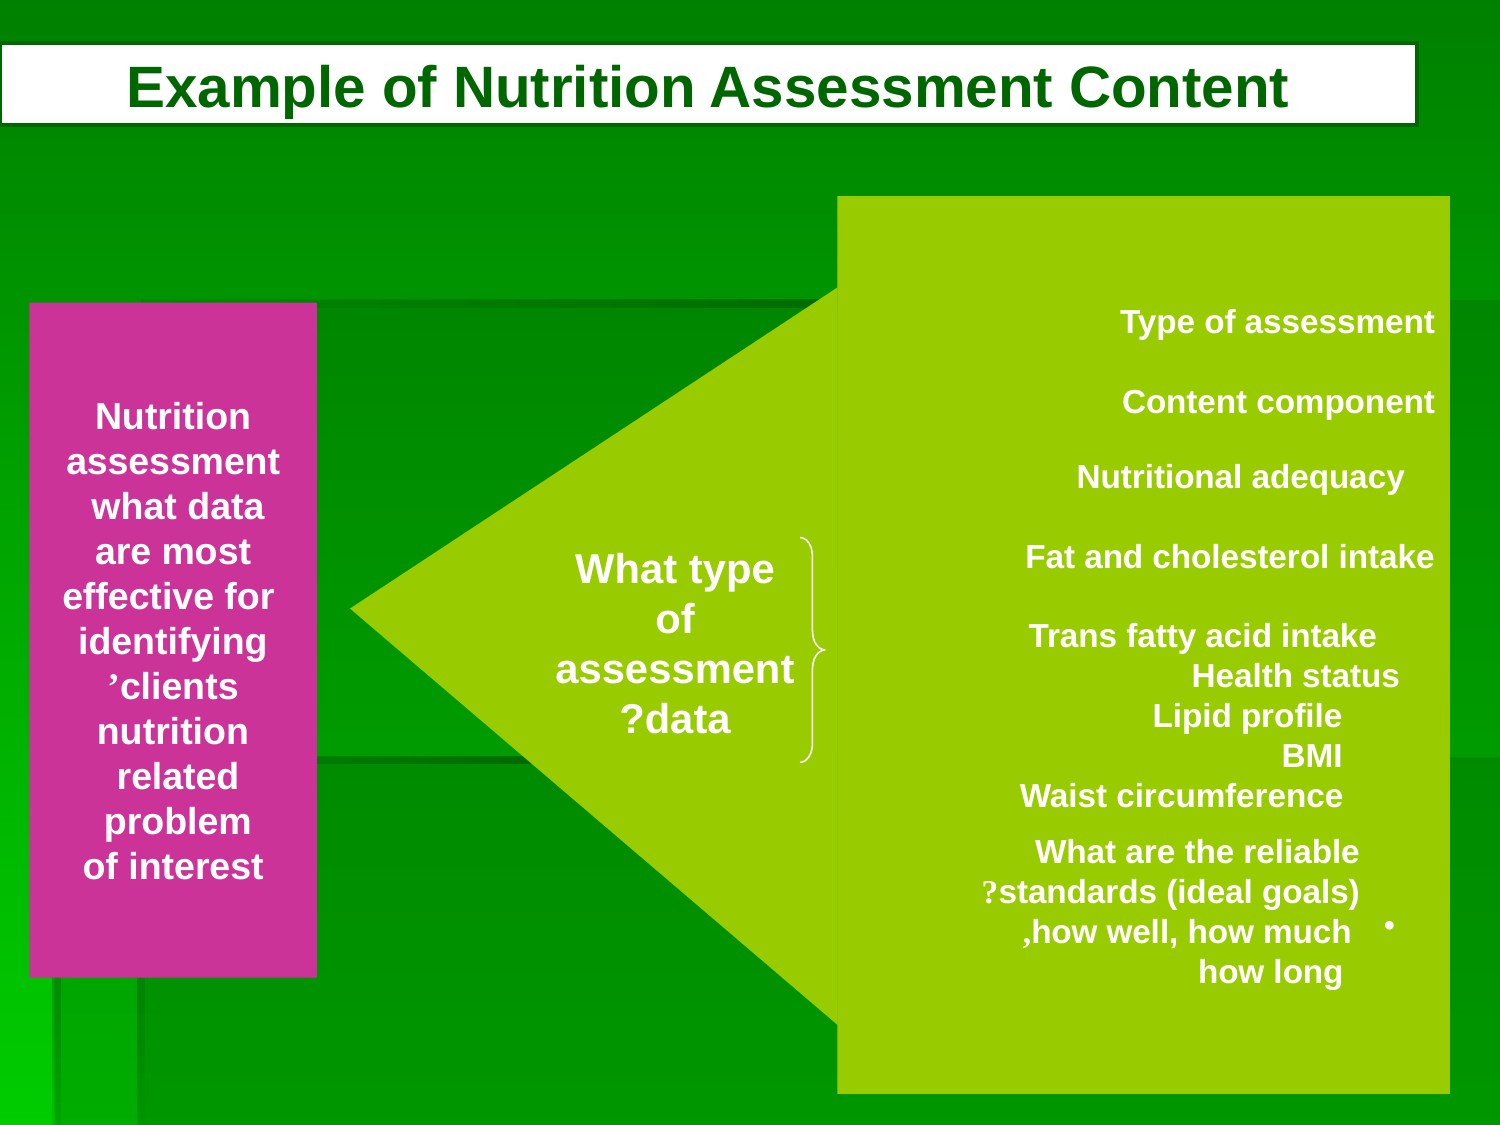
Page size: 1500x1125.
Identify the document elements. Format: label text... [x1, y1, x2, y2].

text_box What type of assessment data? [537, 534, 813, 750]
text_box [350, 287, 838, 1025]
text_box Type of assessment Content component Nutritional adequacy Fat and cholesterol intake Trans fatty acid intake Health status Lipid profile BMI Waist circumference What are the reliable standards (ideal goals)? how well, how much, how long [837, 196, 1450, 1094]
title Example of Nutrition Assessment Content [0, 41, 1419, 127]
text_box Nutrition assessment what data are most effective for identifying clients’ nutrition related problem of interest [29, 302, 317, 978]
text_box [800, 537, 826, 763]
